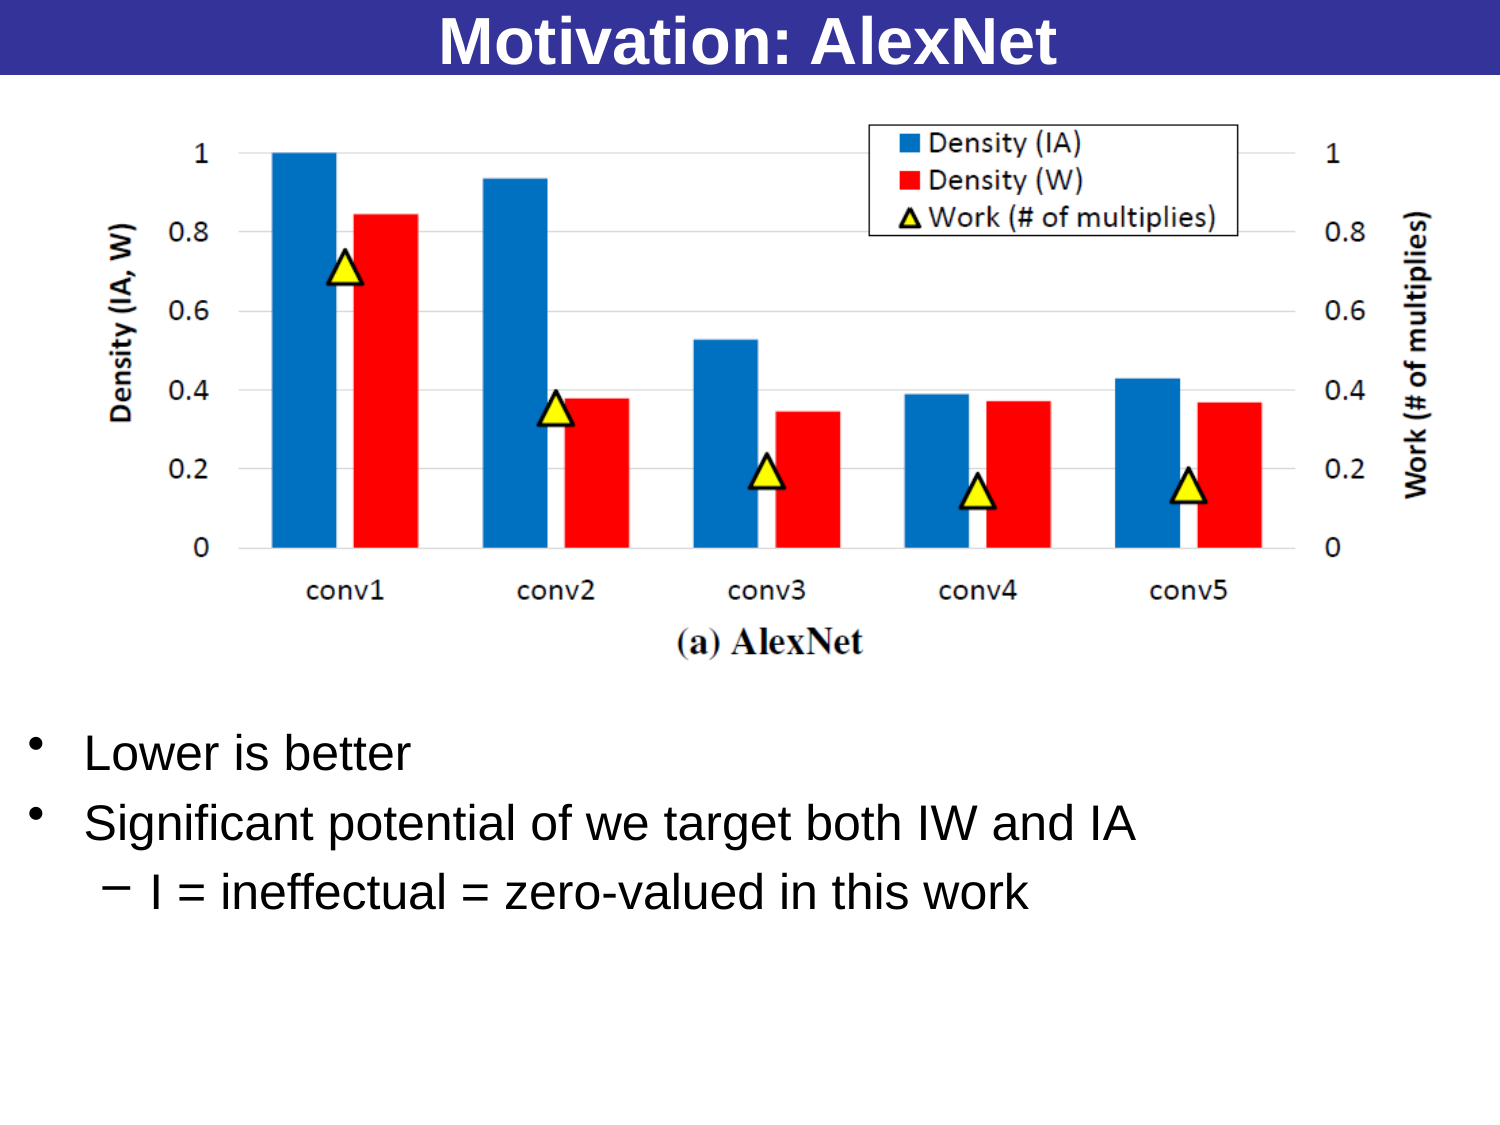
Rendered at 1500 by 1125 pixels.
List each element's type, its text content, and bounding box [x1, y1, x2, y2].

list Lower is better Significant potential of we target both IW and IA I = ineffectual = zero-valued in this work [12, 712, 1488, 1088]
picture [37, 74, 1480, 668]
title Motivation: AlexNet [0, 0, 1500, 75]
